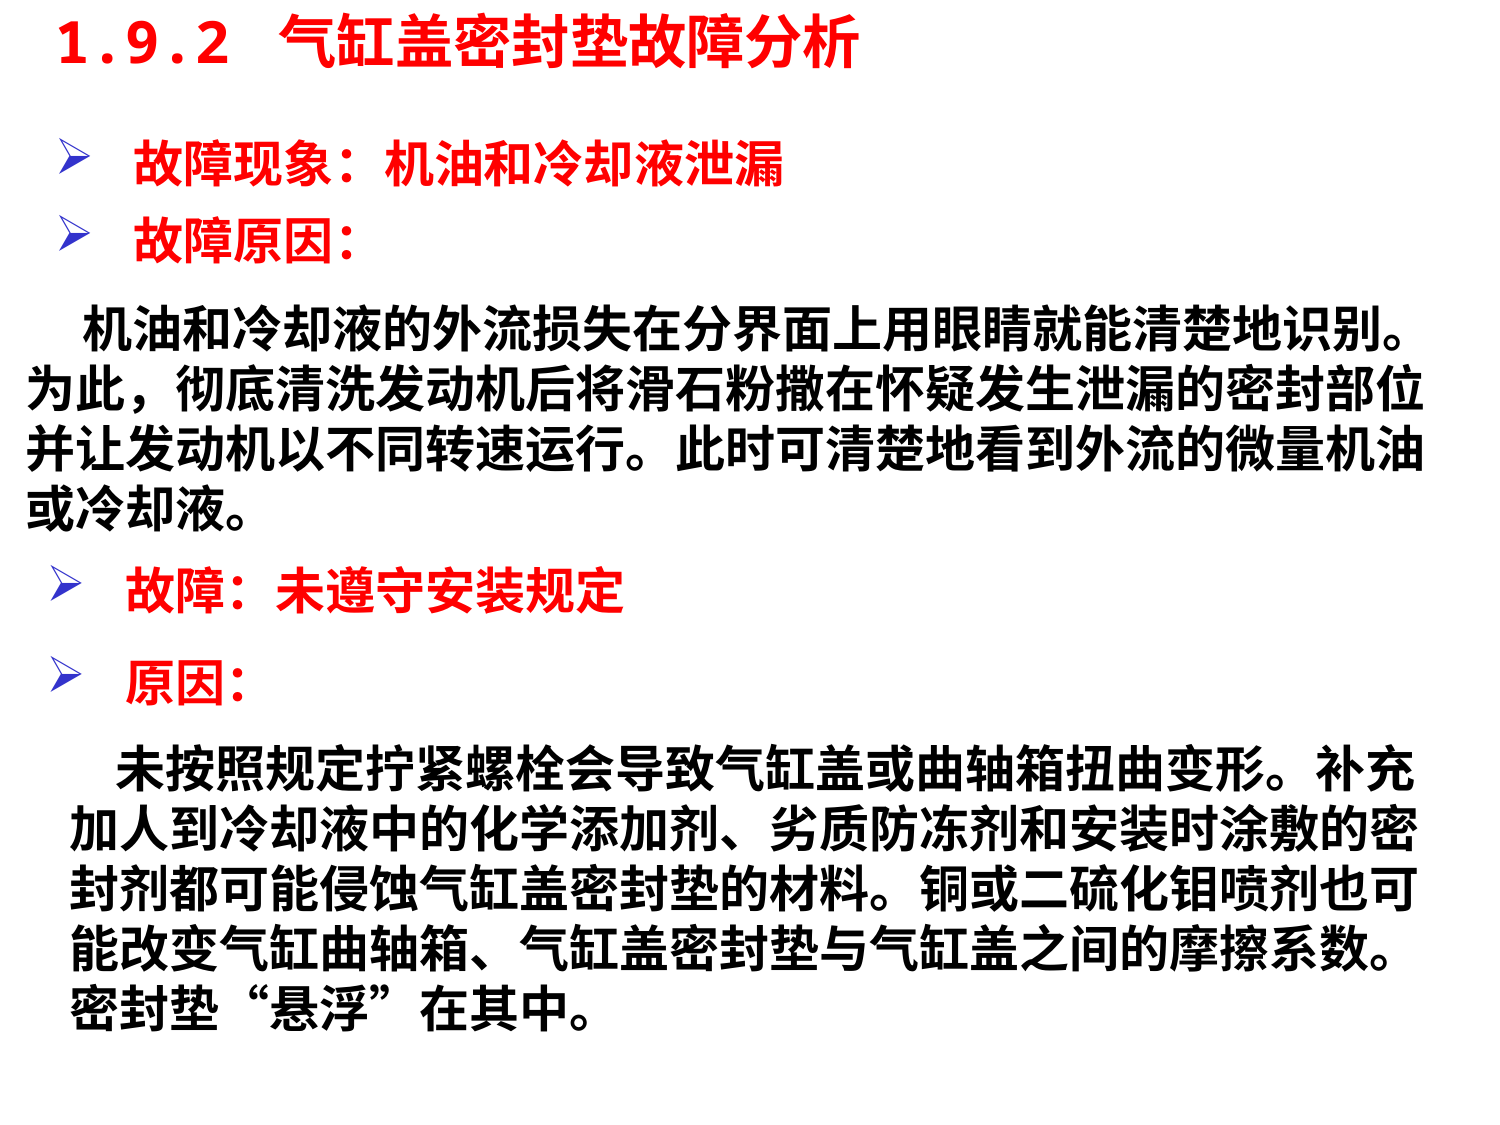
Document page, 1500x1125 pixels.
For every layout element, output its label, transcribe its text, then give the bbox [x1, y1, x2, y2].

text_box 故障：未遵守安装规定 [46, 547, 1027, 625]
text_box 未按照规定拧紧螺栓会导致气缸盖或曲轴箱扭曲变形。补充加人到冷却液中的化学添加剂、劣质防冻剂和安装时涂敷的密封剂都可能侵蚀气缸盖密封垫的材料。铜或二硫化钼喷剂也可能改变气缸曲轴箱、气缸盖密封垫与气缸盖之间的摩擦系数。密封垫“悬浮”在其中。 [54, 730, 1472, 1045]
text_box 机油和冷却液的外流损失在分界面上用眼睛就能清楚地识别。为此，彻底清洗发动机后将滑石粉撒在怀疑发生泄漏的密封部位并让发动机以不同转速运行。此时可清楚地看到外流的微量机油或冷却液。 [10, 290, 1489, 546]
text_box 1.9.2 气缸盖密封垫故障分析 [54, 10, 1070, 78]
text_box 故障现象：机油和冷却液泄漏 [54, 120, 1035, 198]
text_box 原因： [46, 638, 832, 717]
text_box 故障原因： [54, 197, 841, 275]
